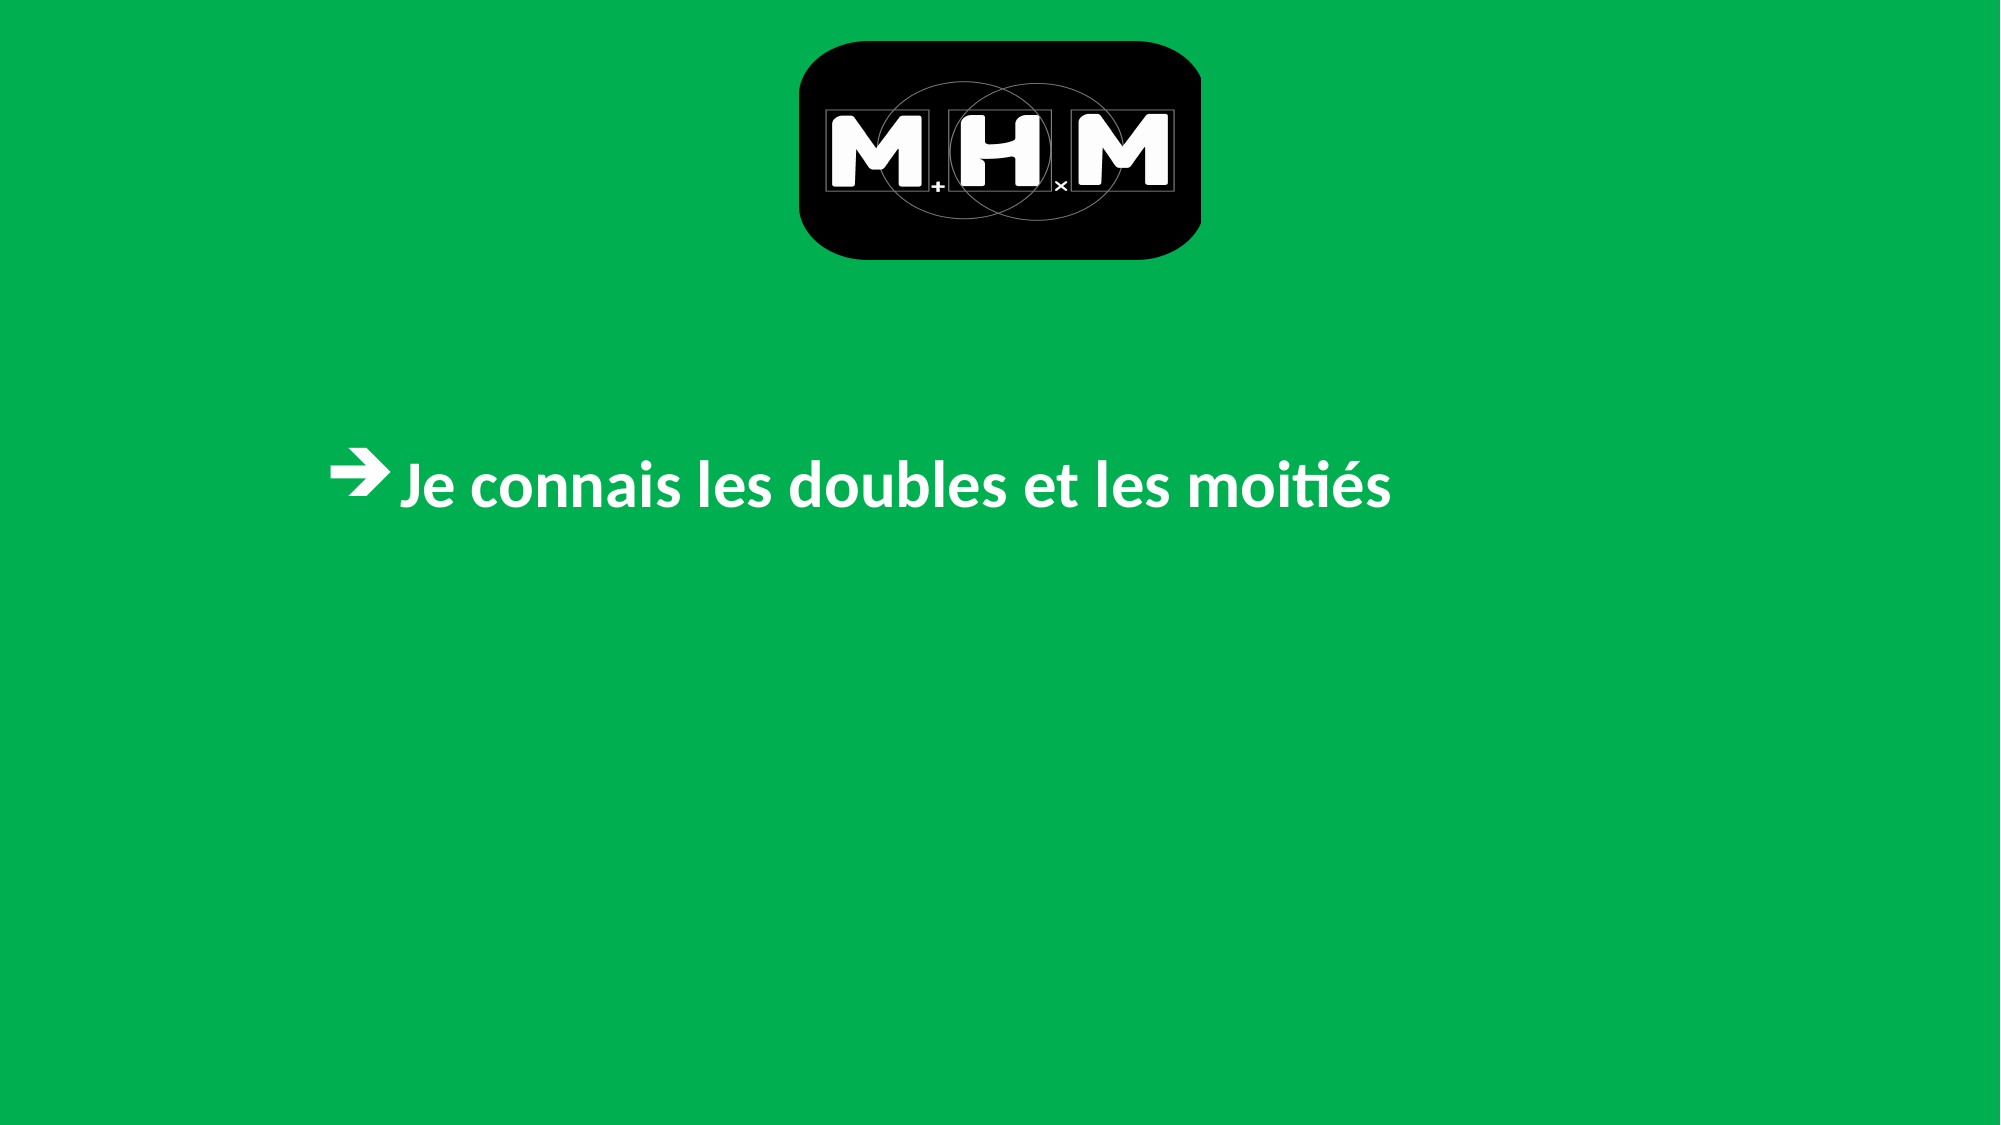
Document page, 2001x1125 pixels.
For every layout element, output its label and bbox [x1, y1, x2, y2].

text_box [0, 0, 2000, 1125]
